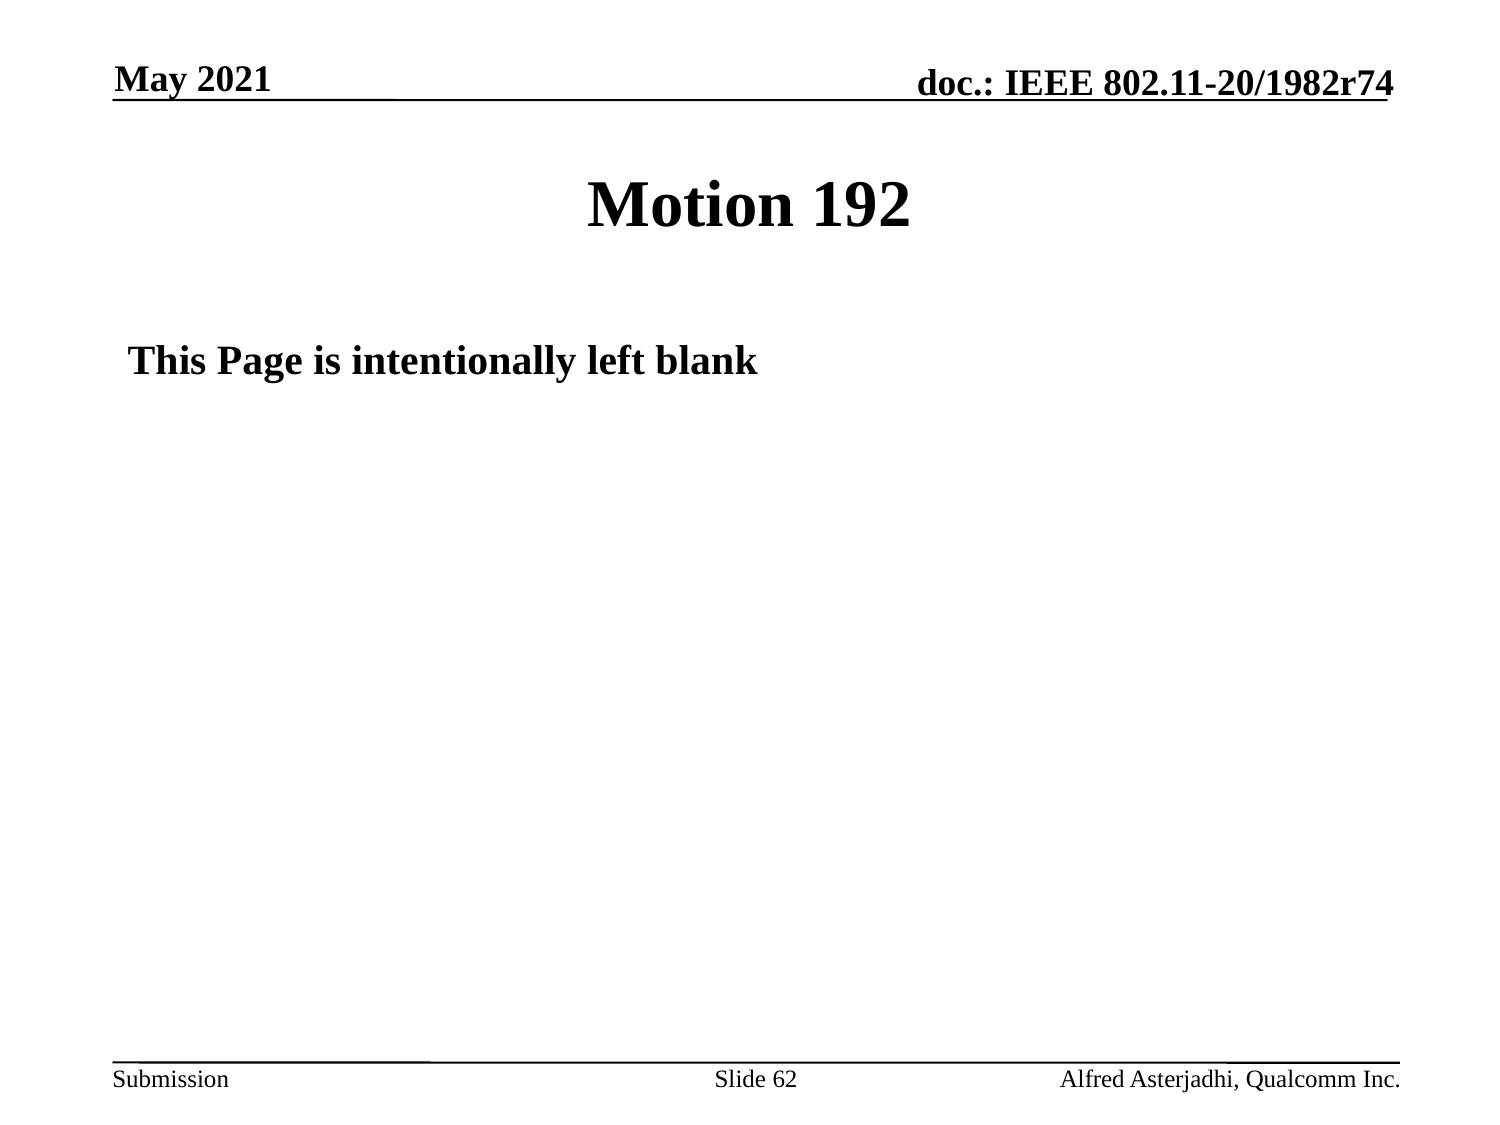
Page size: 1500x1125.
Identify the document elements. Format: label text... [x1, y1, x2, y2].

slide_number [114, 54, 423, 100]
list This Page is intentionally left blank [112, 324, 1388, 1000]
footer Alfred Asterjadhi, Qualcomm Inc. [878, 1061, 1402, 1093]
title Motion 192 [112, 112, 1388, 288]
slide_number Slide 62 [712, 1061, 800, 1123]
